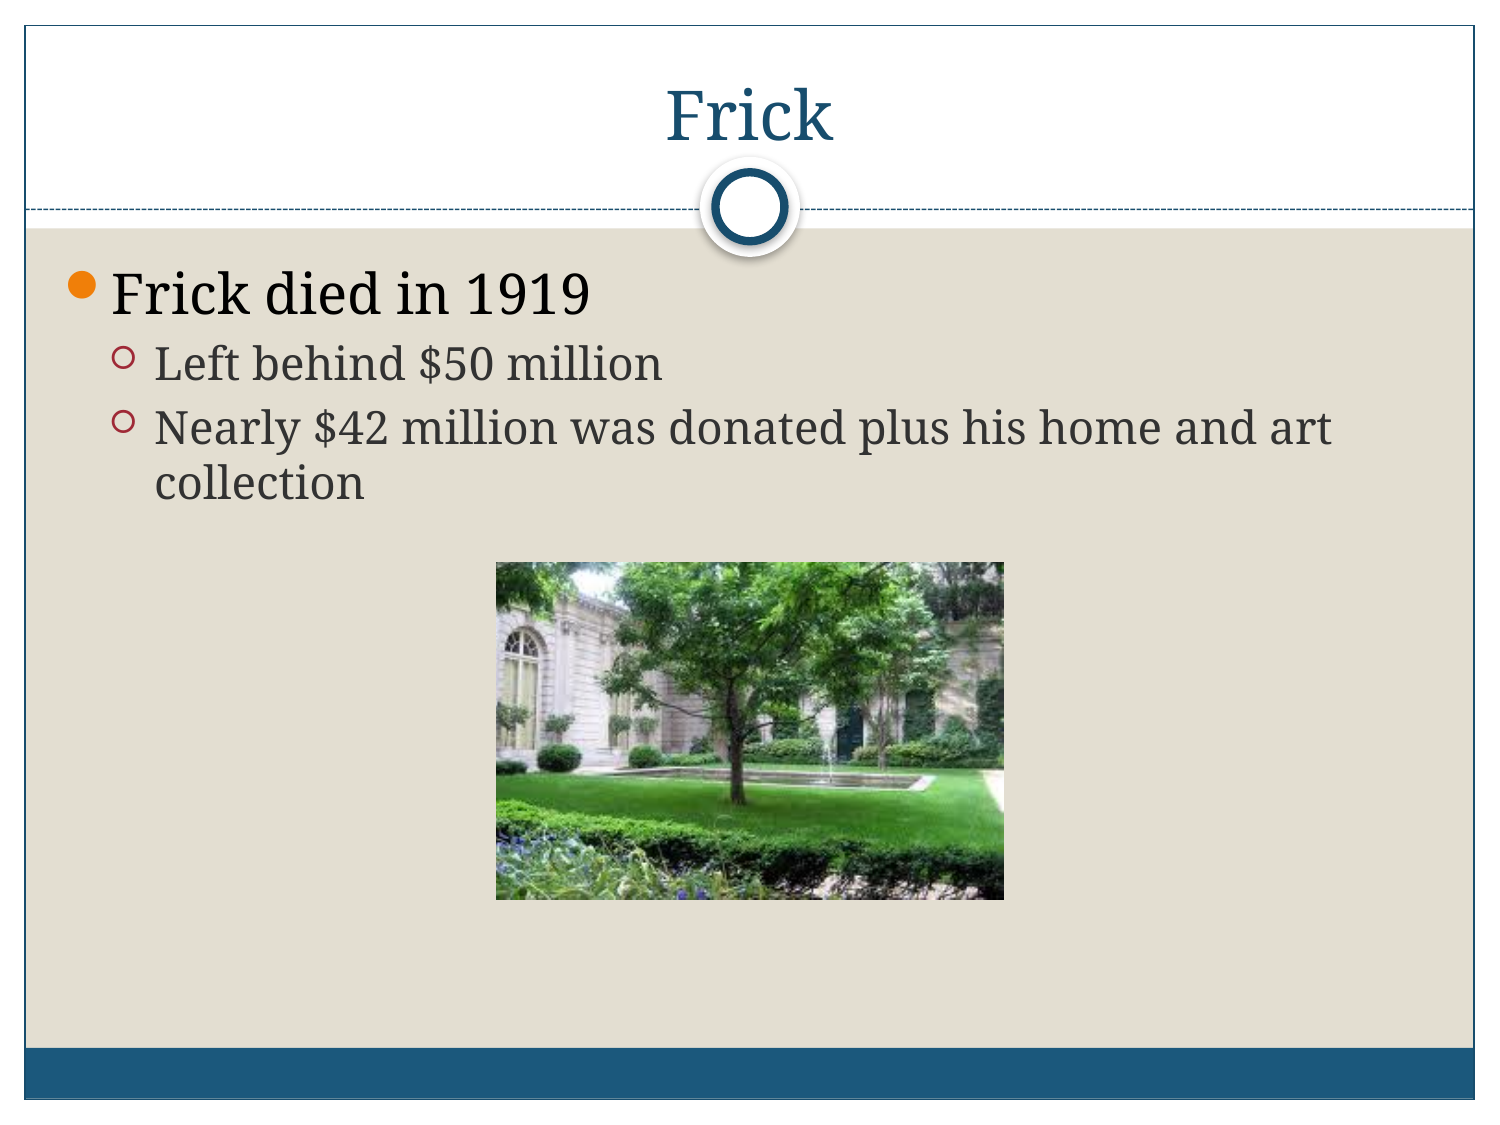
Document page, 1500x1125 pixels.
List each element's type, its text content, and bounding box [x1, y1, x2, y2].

list Frick died in 1919 Left behind $50 million Nearly $42 million was donated plus his home and art collection [49, 250, 1445, 1001]
title Frick [49, 37, 1450, 162]
picture [496, 562, 1004, 901]
